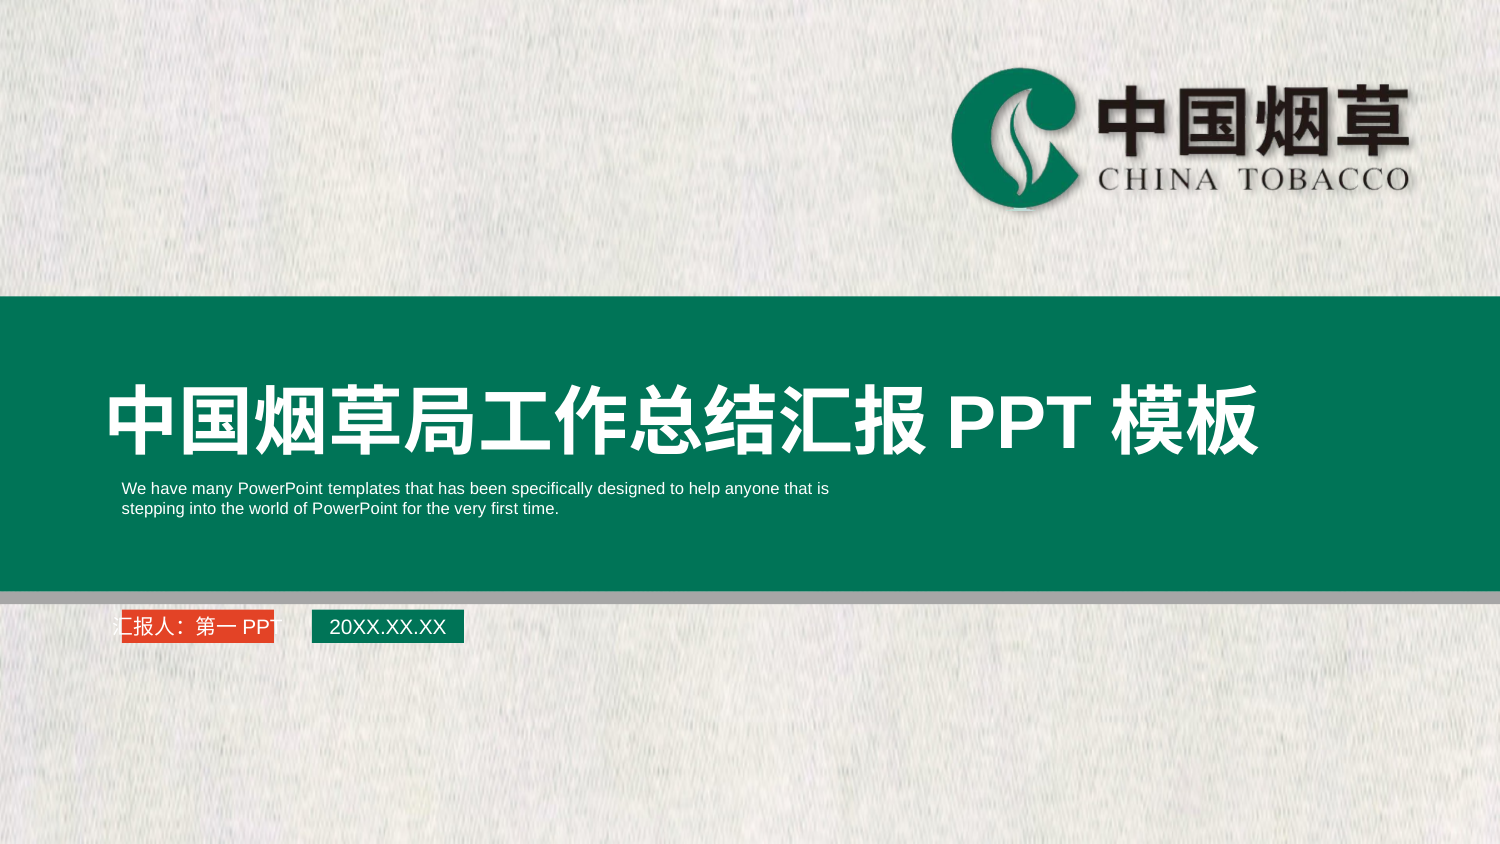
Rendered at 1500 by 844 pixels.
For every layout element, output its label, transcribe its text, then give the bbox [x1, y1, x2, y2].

text_box [0, 296, 1500, 591]
text_box We have many PowerPoint templates that has been specifically designed to help anyone that is stepping into the world of PowerPoint for the very first time. [121, 477, 879, 518]
picture [0, 605, 1500, 844]
text_box 汇报人：第一PPT [121, 609, 274, 643]
text_box [0, 591, 1500, 605]
text_box 20XX.XX.XX [311, 609, 464, 643]
text_box 中国烟草局工作总结汇报PPT模板 [103, 373, 1261, 464]
picture [0, 0, 1500, 296]
